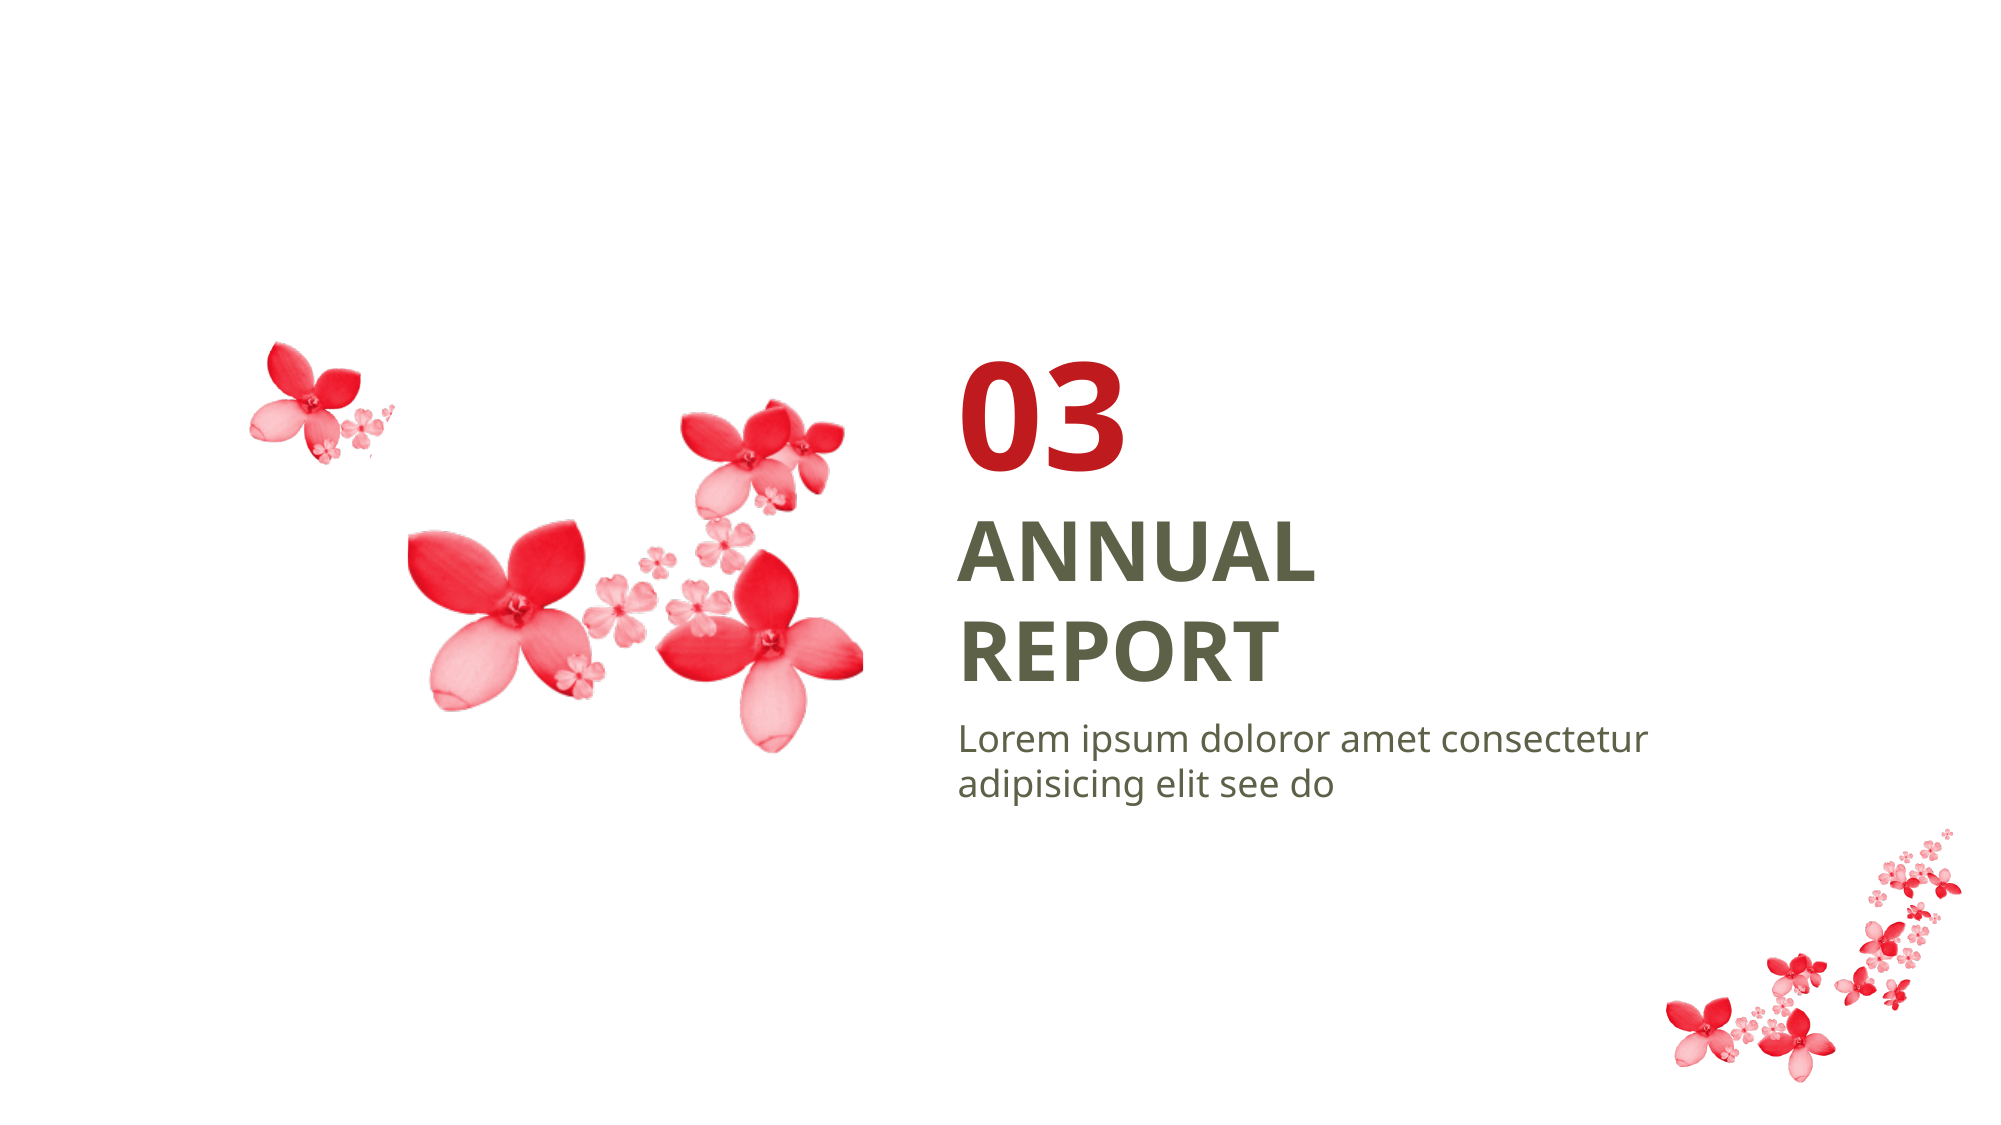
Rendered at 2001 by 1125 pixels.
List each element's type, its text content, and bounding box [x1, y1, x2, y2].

text_box Lorem ipsum doloror amet consectetur adipisicing elit see do [942, 707, 1729, 813]
picture [1666, 783, 1968, 1110]
text_box 03 [942, 312, 1213, 508]
picture [227, 321, 864, 829]
text_box ANNUAL REPORT [943, 490, 1431, 706]
